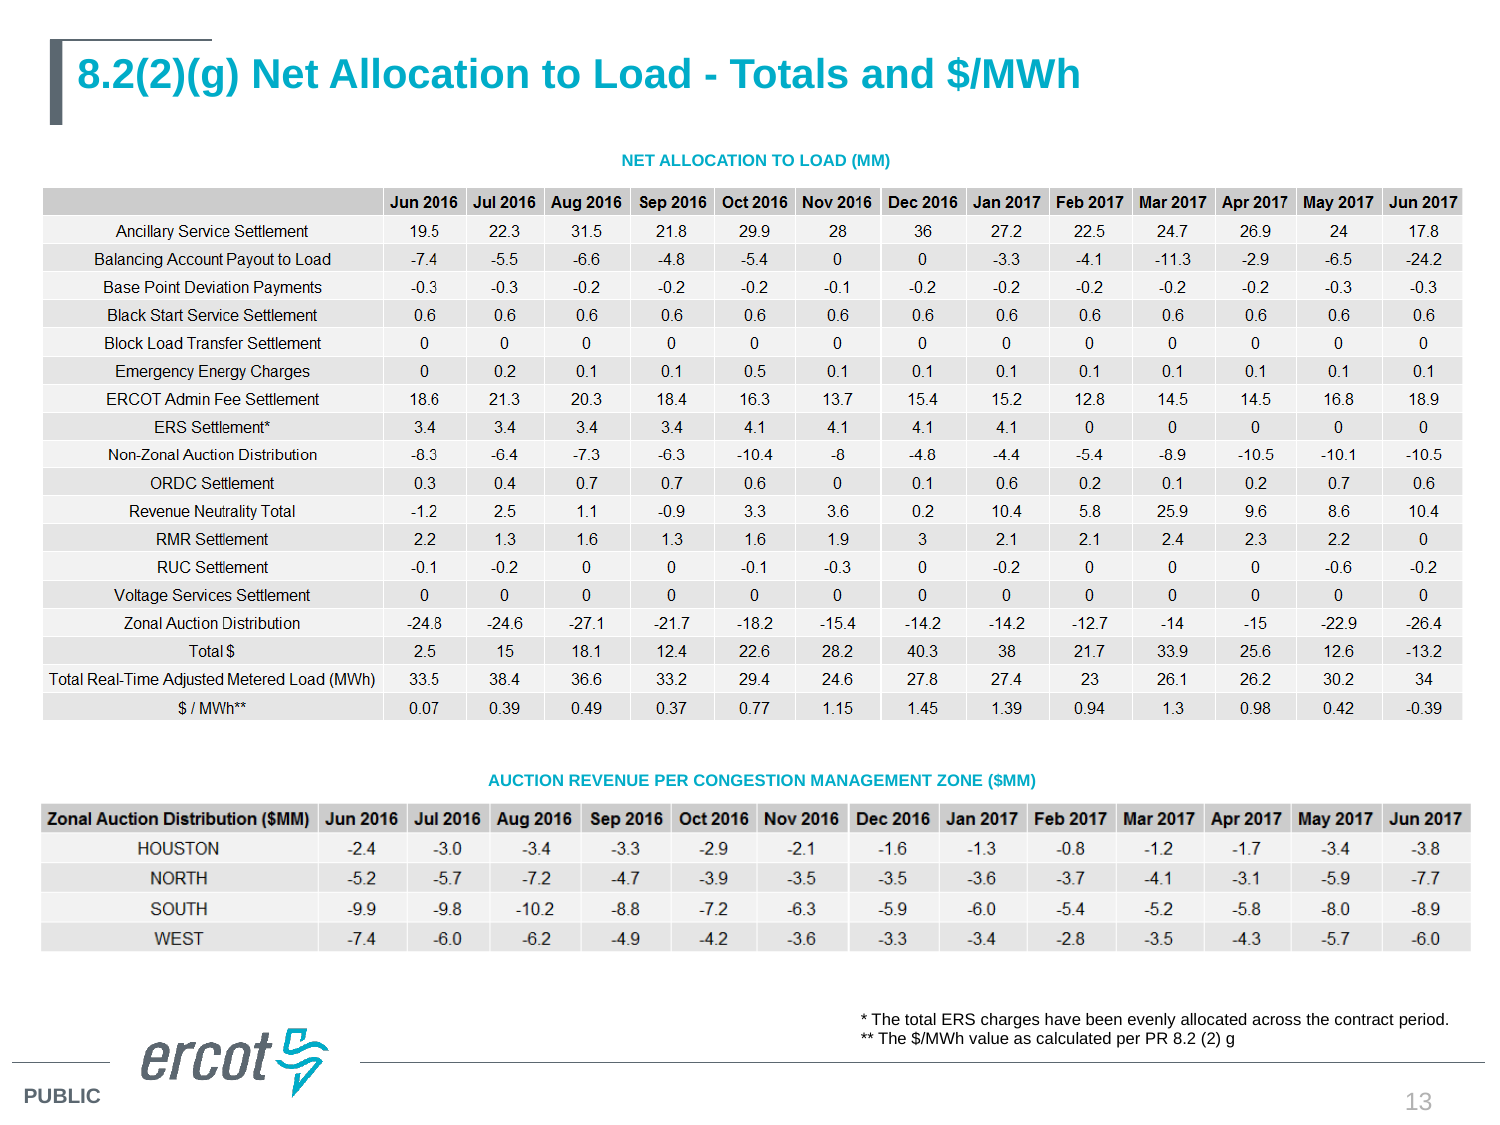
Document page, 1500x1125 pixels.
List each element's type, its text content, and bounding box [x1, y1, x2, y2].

picture [38, 177, 1463, 731]
text_box NET ALLOCATION TO LOAD (MM) [281, 142, 1232, 176]
title 8.2(2)(g) Net Allocation to Load - Totals and $/MWh [62, 39, 1450, 176]
text_box AUCTION REVENUE PER CONGESTION MANAGEMENT ZONE ($MM) [287, 762, 1238, 798]
picture [137, 1024, 332, 1100]
picture [38, 801, 1474, 963]
slide_number 13 [1362, 1076, 1475, 1125]
text_box * The total ERS charges have been evenly allocated across the contract period. ** The $/MWh value as calculated per PR 8.2 (2) g [846, 1000, 1500, 1056]
